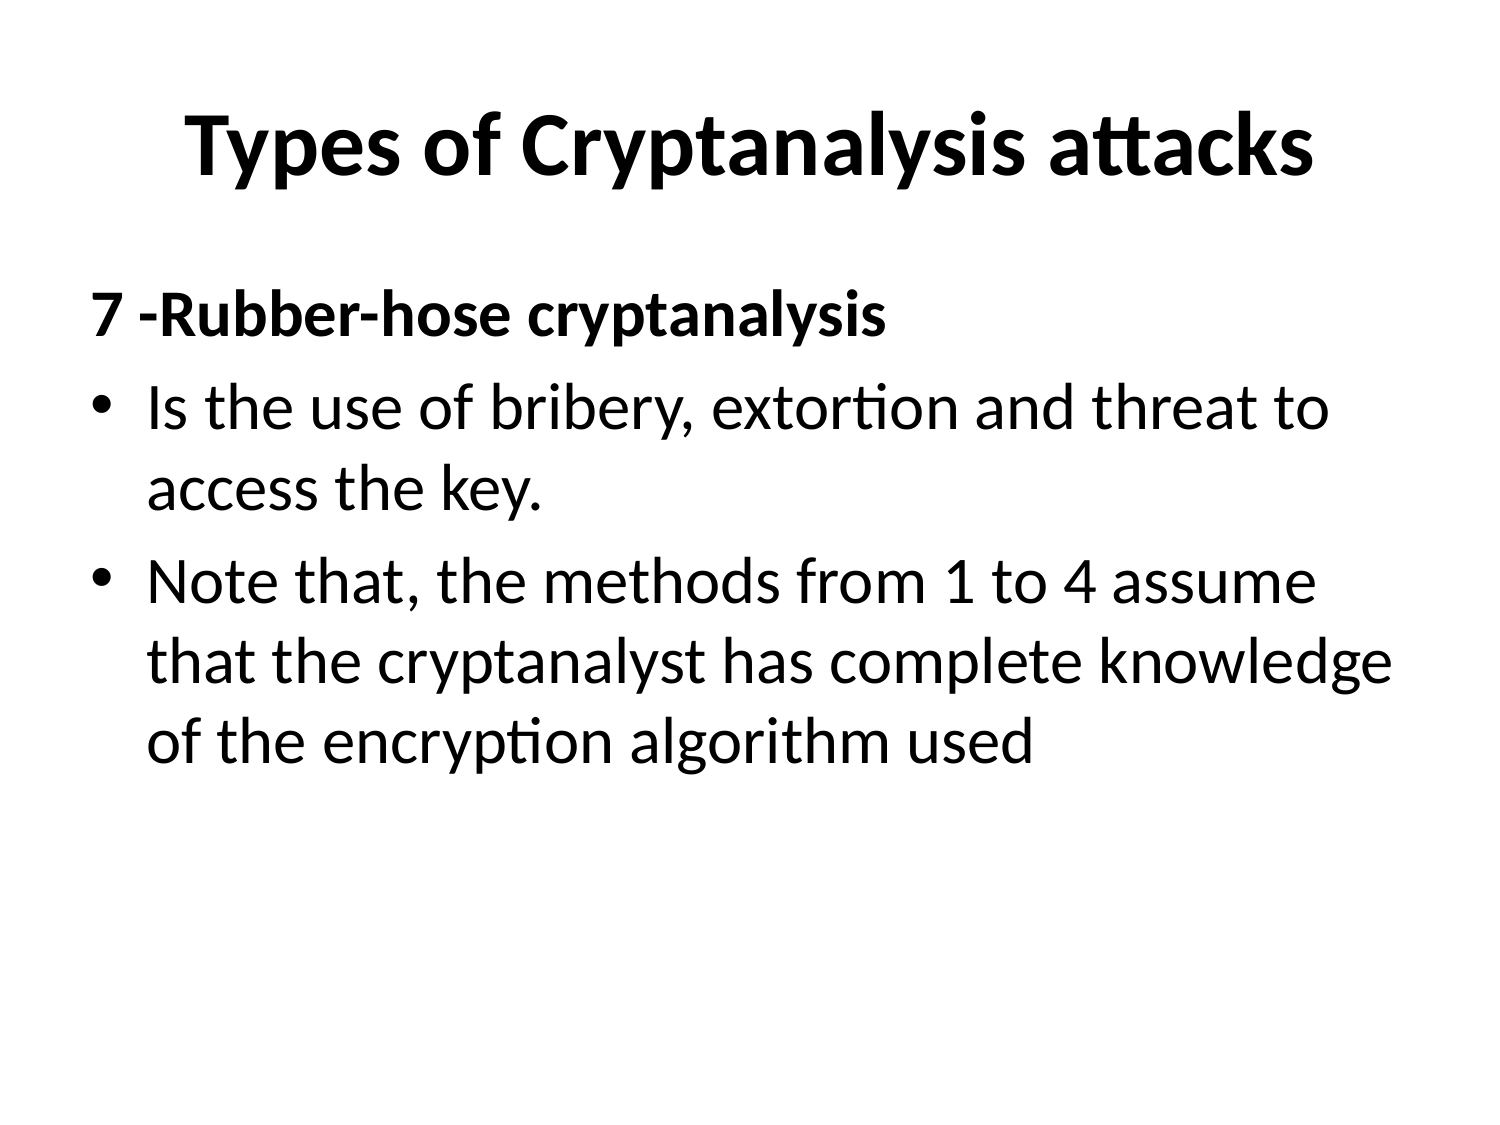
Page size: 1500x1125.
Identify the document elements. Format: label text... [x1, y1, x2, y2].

list 7 -Rubber-hose cryptanalysis Is the use of bribery, extortion and threat to access the key. Note that, the methods from 1 to 4 assume that the cryptanalyst has complete knowledge of the encryption algorithm used [75, 262, 1425, 1005]
title Types of Cryptanalysis attacks [75, 45, 1425, 233]
